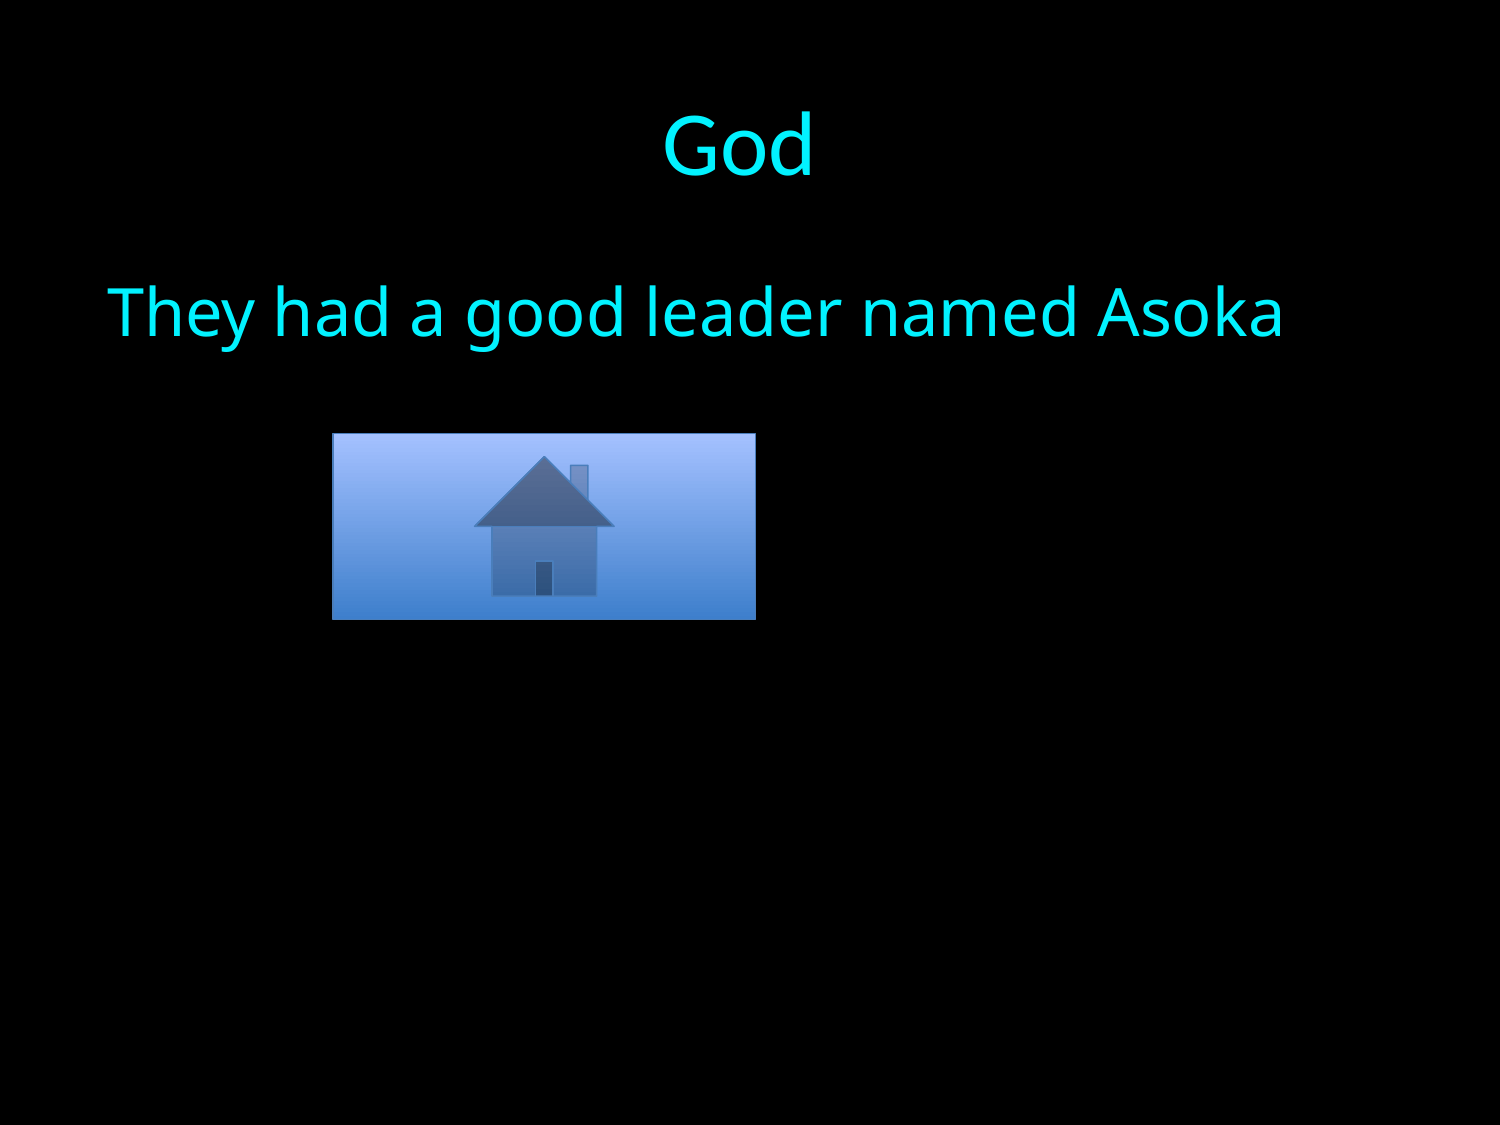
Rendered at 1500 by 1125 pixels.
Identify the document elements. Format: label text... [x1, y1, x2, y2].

title God [75, 45, 1425, 233]
text_box [332, 433, 756, 620]
list They had a good leader named Asoka [75, 262, 1425, 1005]
